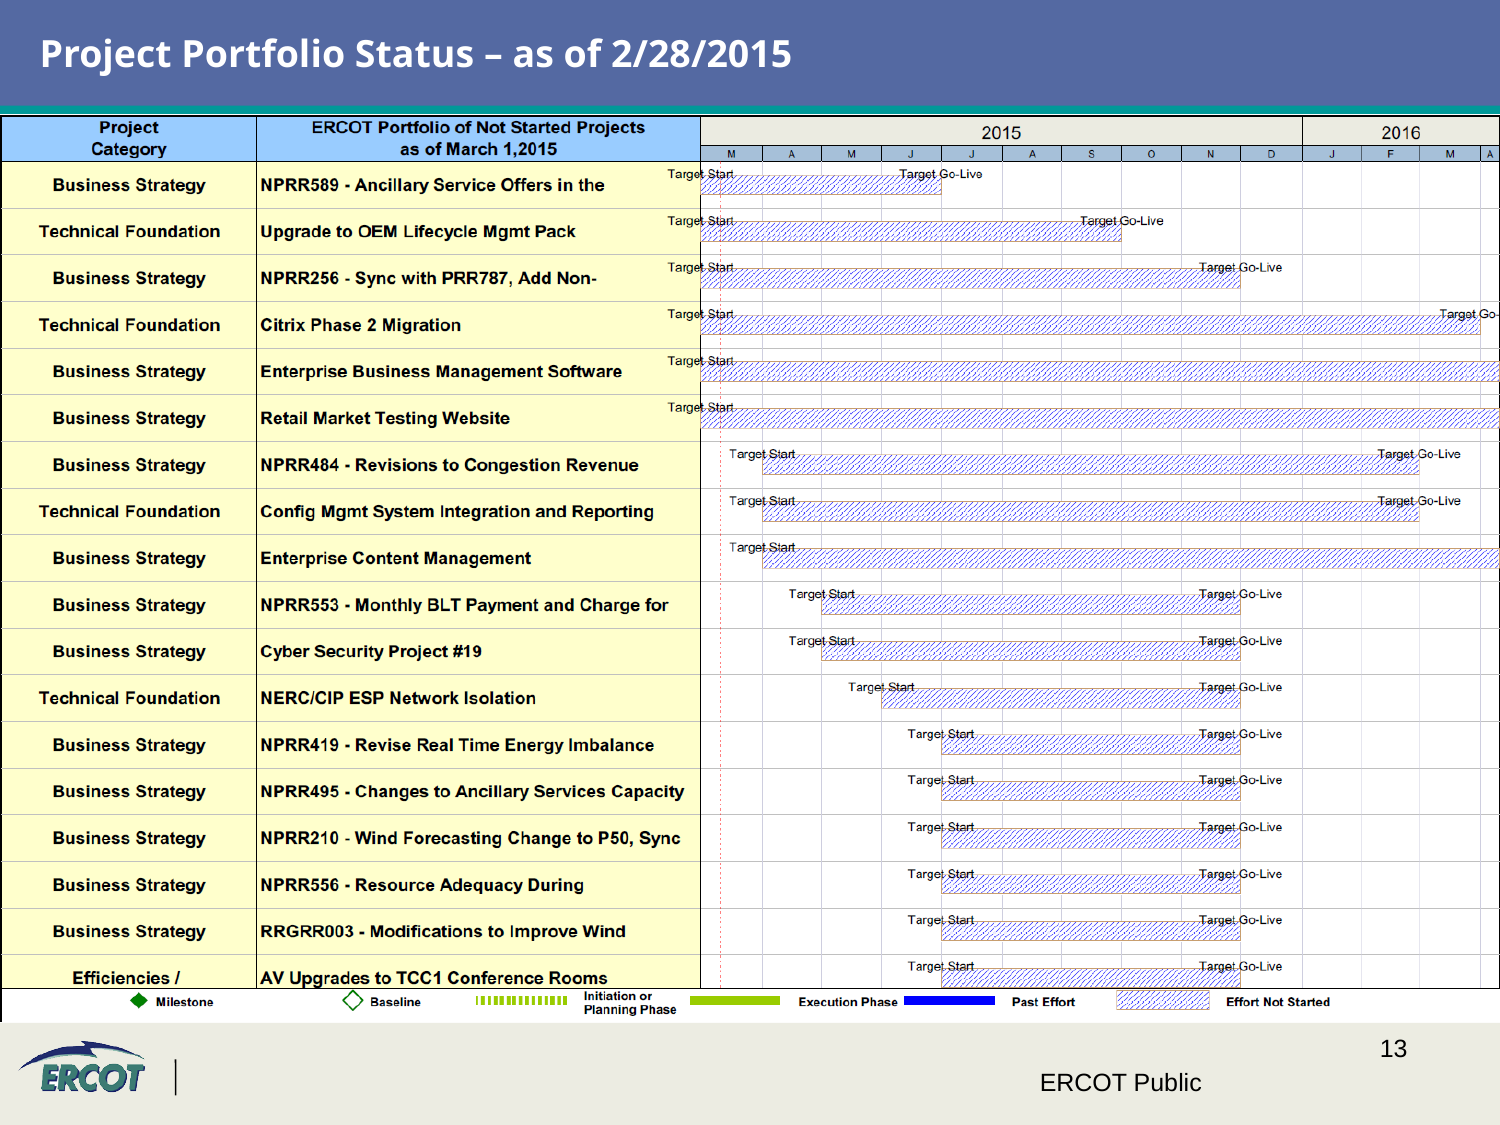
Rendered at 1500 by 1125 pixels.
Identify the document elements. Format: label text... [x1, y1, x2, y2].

text_box [24, 22, 1450, 85]
picture [10, 1031, 151, 1111]
footer ERCOT Public [1025, 1059, 1438, 1125]
text_box Project Portfolio Status – as of 2/28/2015 [24, 30, 1163, 106]
picture [0, 114, 1500, 1022]
